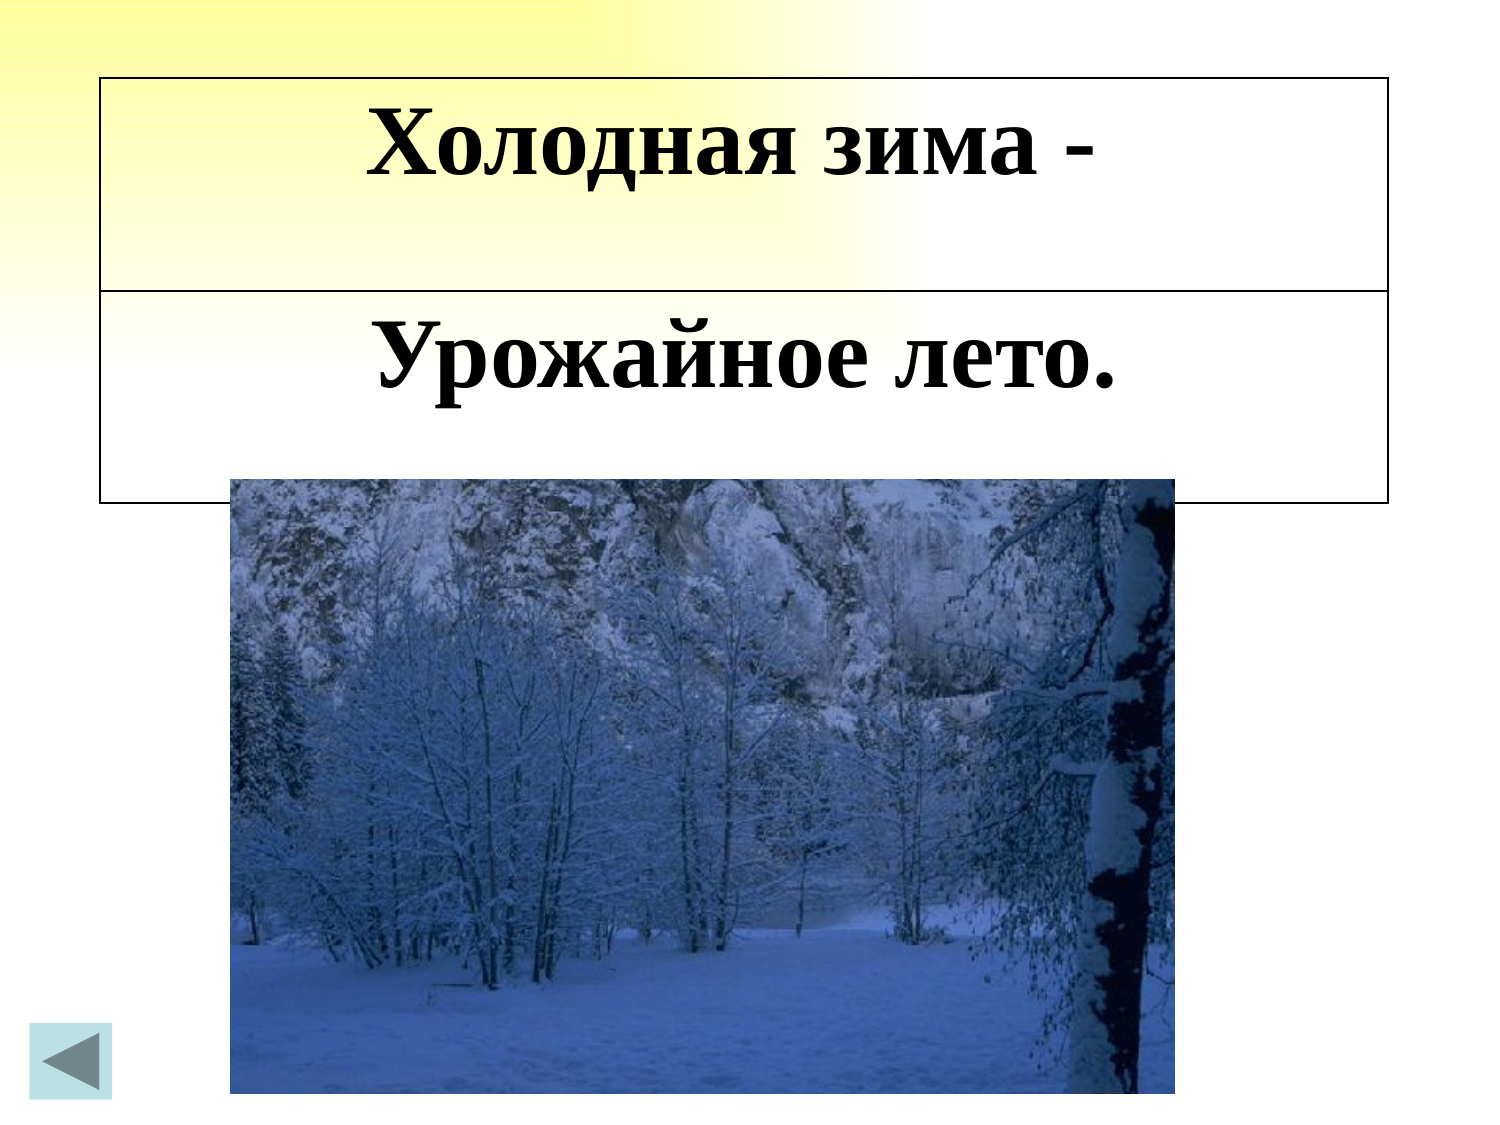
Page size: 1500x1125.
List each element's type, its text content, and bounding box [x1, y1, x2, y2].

text_box [29, 1023, 113, 1100]
picture [229, 479, 1176, 1094]
table_cell Урожайное лето. [101, 292, 1387, 502]
table_header Холодная зима - [101, 79, 1387, 290]
